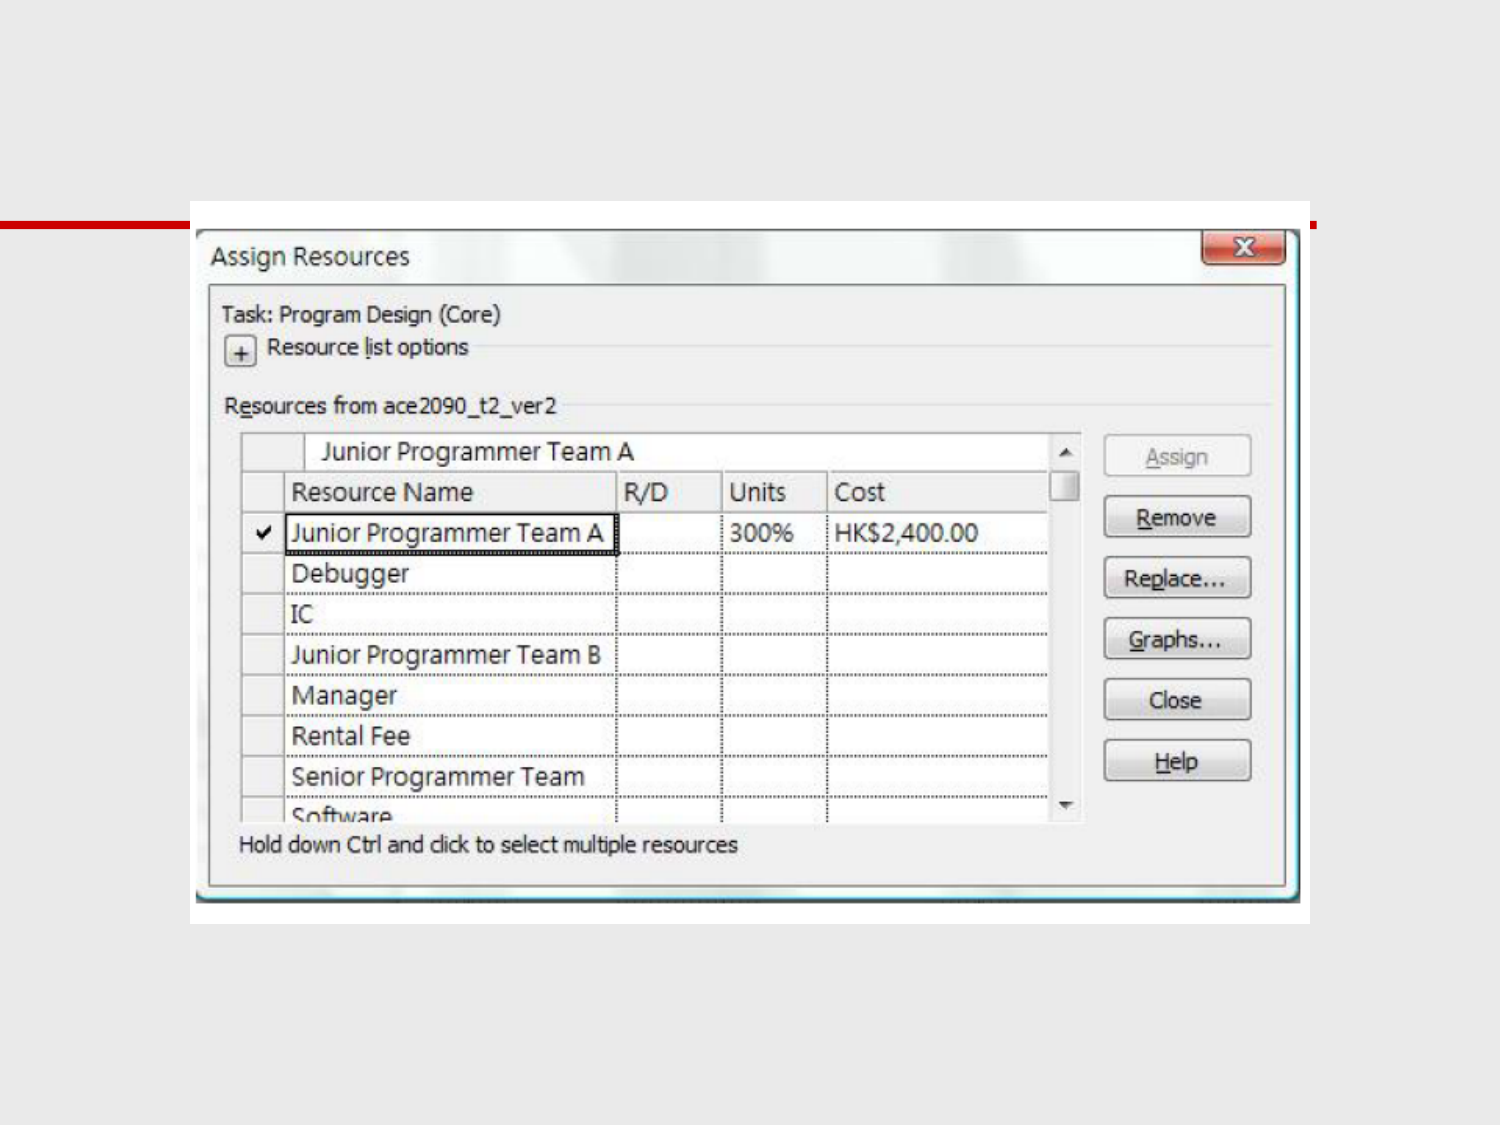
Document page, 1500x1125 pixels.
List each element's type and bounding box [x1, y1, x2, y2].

picture [190, 201, 1310, 924]
